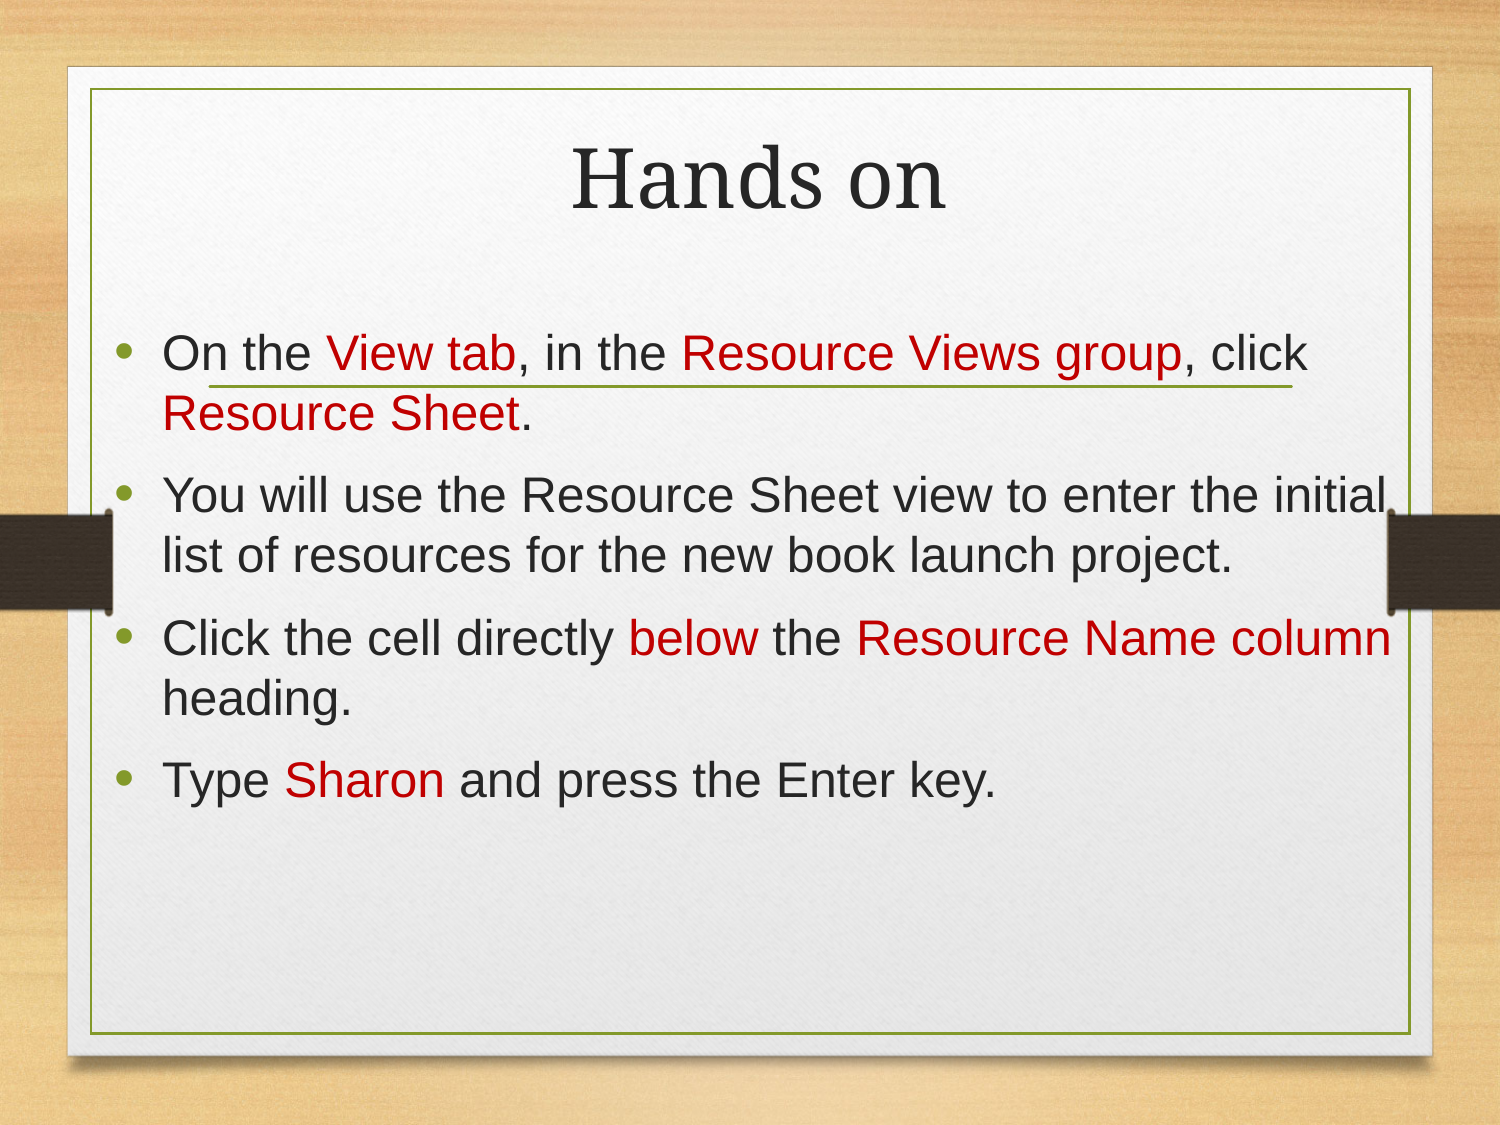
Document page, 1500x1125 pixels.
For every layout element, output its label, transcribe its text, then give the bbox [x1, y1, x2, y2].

list On the View tab, in the Resource Views group, click Resource Sheet. You will use the Resource Sheet view to enter the initial list of resources for the new book launch project. Click the cell directly below the Resource Name column heading. Type Sharon and press the Enter key. [99, 312, 1419, 900]
picture [0, 0, 1500, 1125]
title Hands on [201, 112, 1317, 238]
